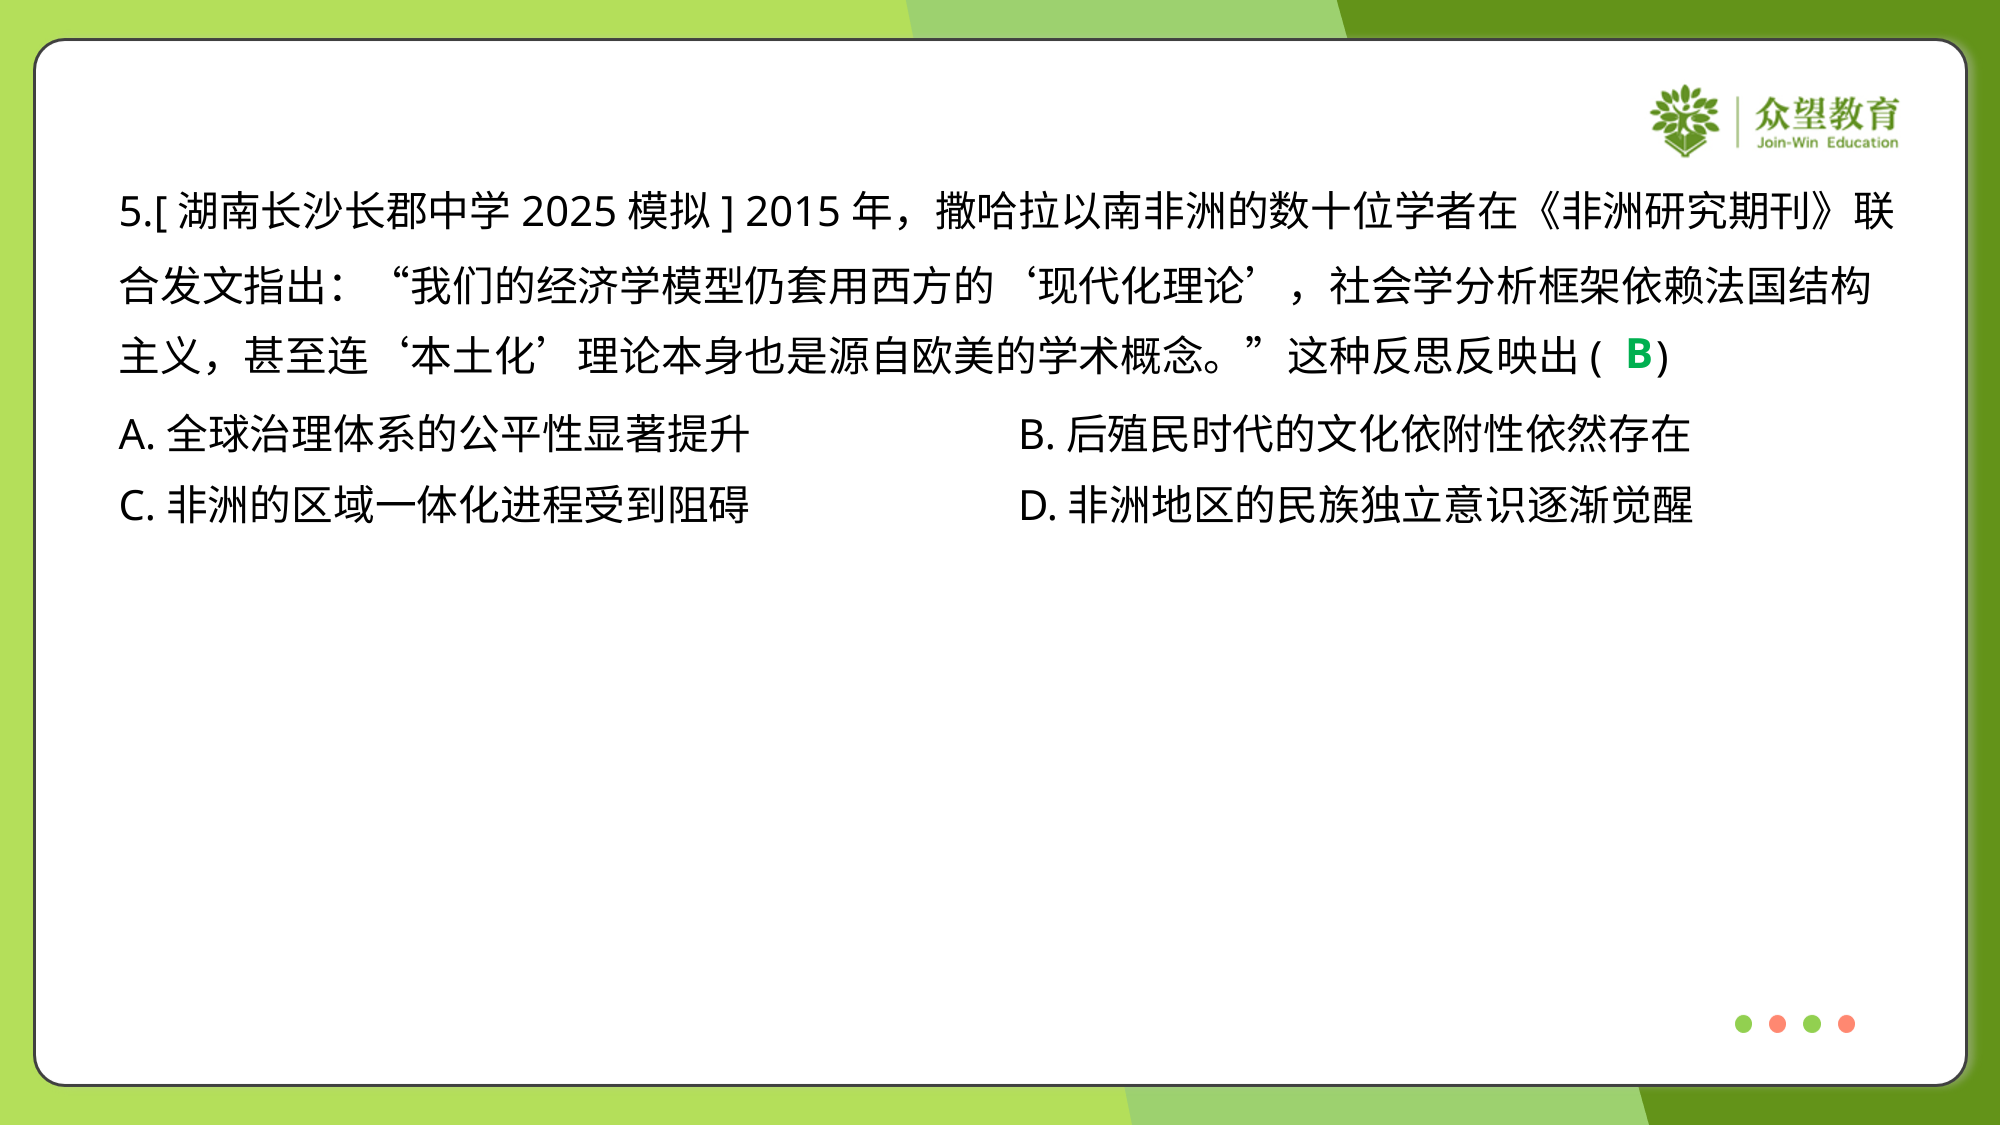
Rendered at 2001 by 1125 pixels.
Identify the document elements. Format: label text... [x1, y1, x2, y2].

text_box B [1609, 306, 1669, 371]
text_box A.全球治理体系的公平性显著提升 B.后殖民时代的文化依附性依然存在 C.非洲的区域一体化进程受到阻碍 D.非洲地区的民族独立意识逐渐觉醒 [118, 382, 1883, 522]
picture [0, 0, 2000, 1125]
text_box 5.[湖南长沙长郡中学2025模拟] 2015年，撒哈拉以南非洲的数十位学者在《非洲研究期刊》联 合发文指出：“我们的经济学模型仍套用西方的‘现代化理论’，社会学分析框架依赖法国结构 主义，甚至连‘本土化’理论本身也是源自欧美的学术概念。”这种反思反映出( ) [118, 159, 1883, 373]
